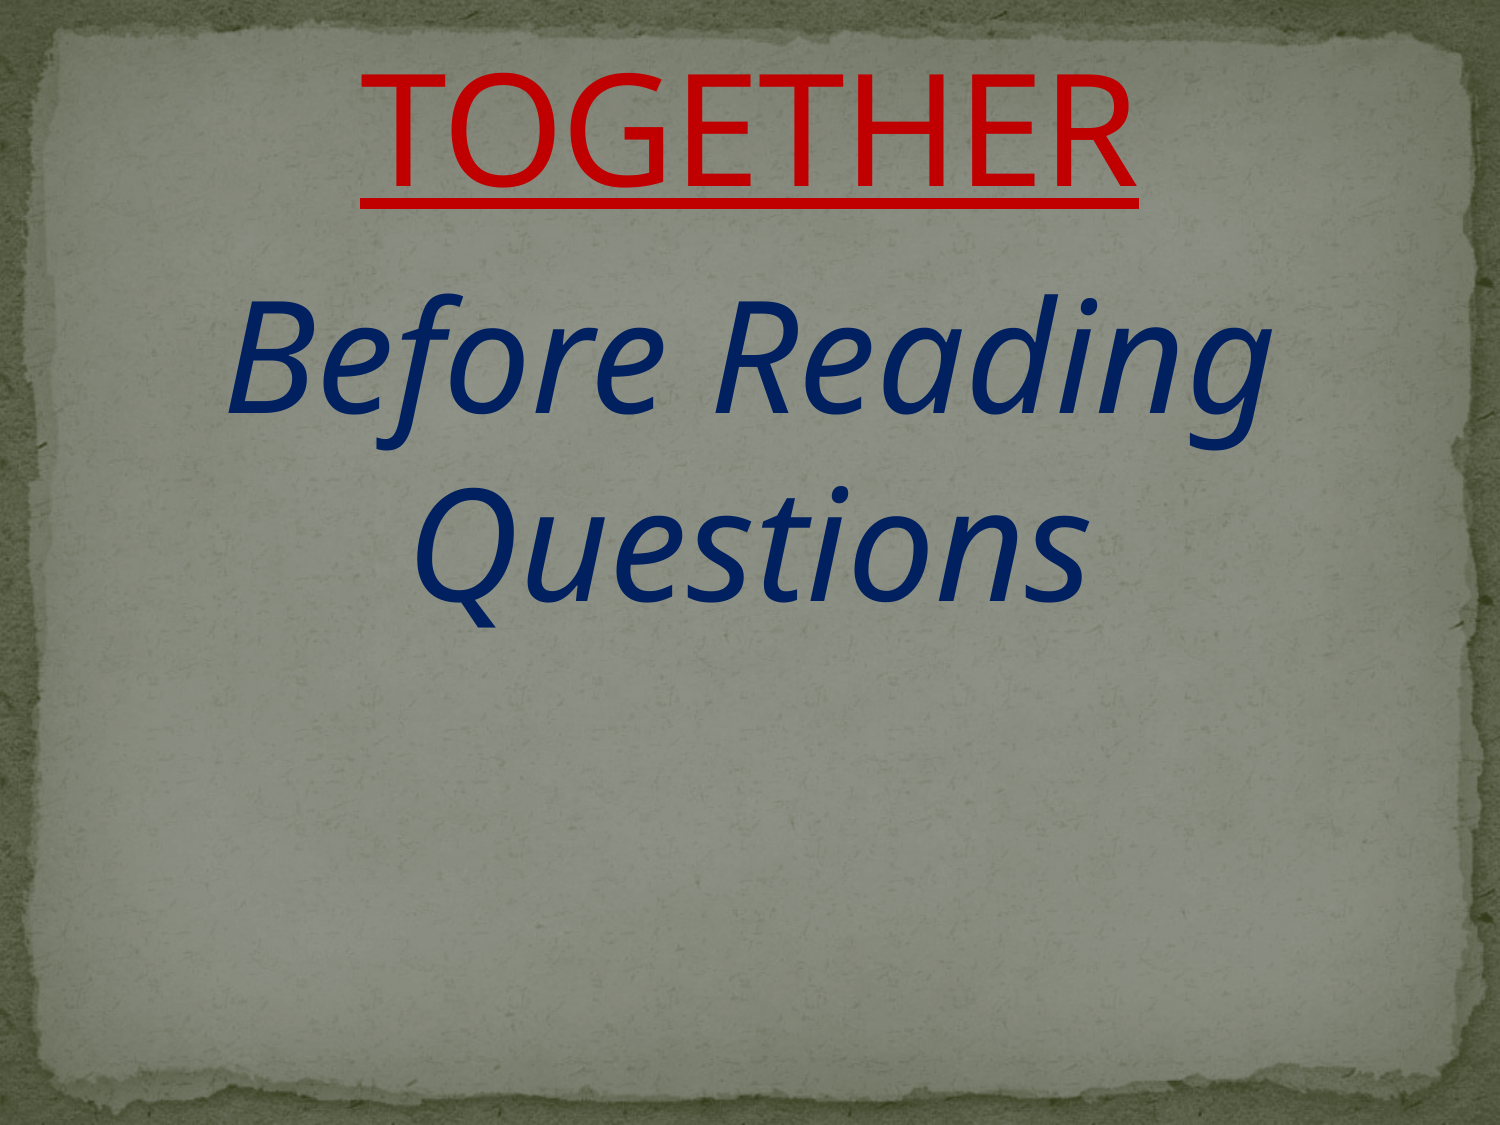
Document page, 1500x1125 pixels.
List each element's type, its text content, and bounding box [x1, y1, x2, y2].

list Before Reading Questions [75, 249, 1425, 700]
title TOGETHER [74, 24, 1425, 225]
